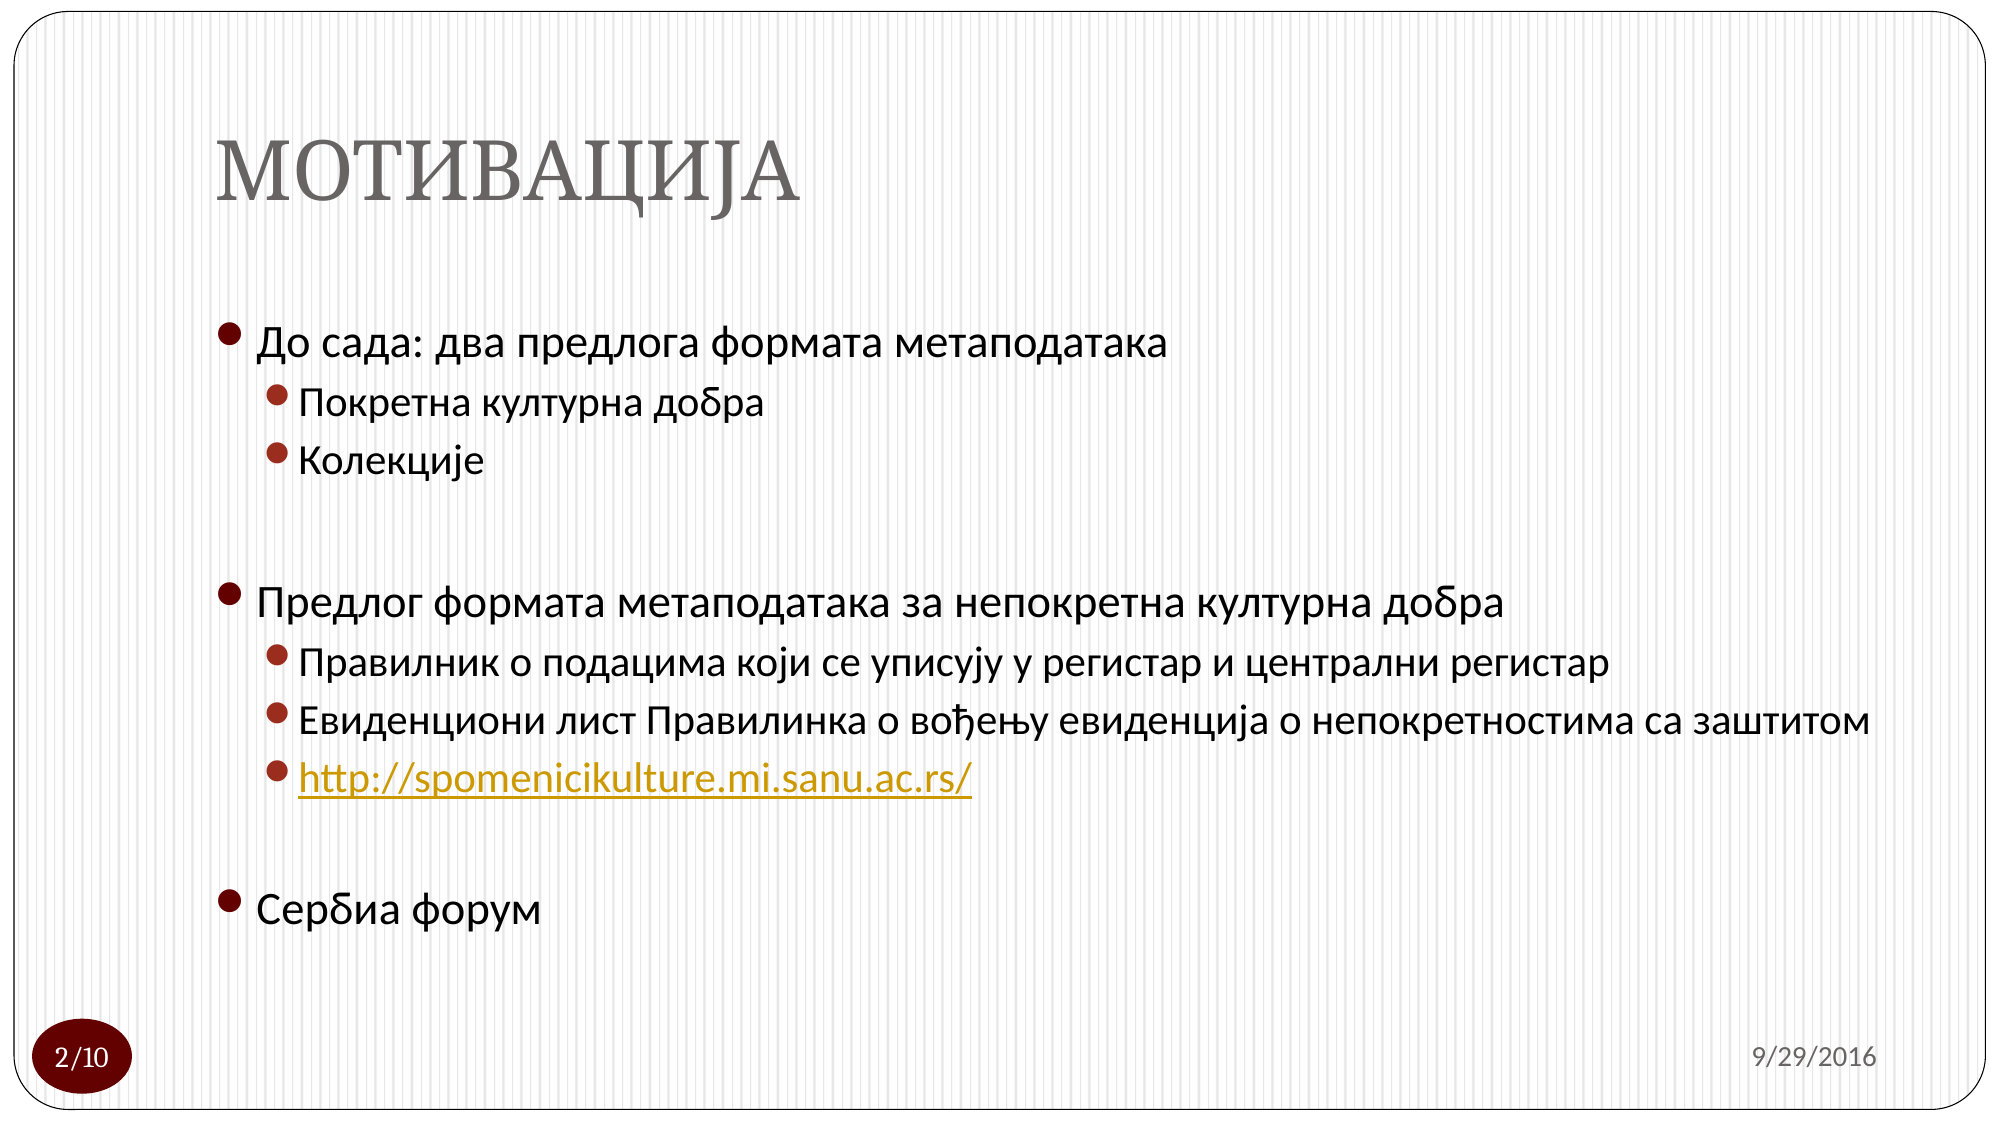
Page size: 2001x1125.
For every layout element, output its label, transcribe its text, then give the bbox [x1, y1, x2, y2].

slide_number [1350, 1015, 1892, 1094]
slide_number 2/10 [32, 1018, 132, 1094]
title МОТИВАЦИЈА [200, 45, 1900, 233]
list До сада: два предлога формата метаподатака Покретна културна добра Колекције Предлог формата метаподатака за непокретна културна добра Правилник о подацима који се уписују у регистар и централни регистар Евиденциони лист Правилинка о вођењу евиденција о непокретностима са заштитом http://spomenicikulture.mi.sanu.ac.rs/ Сербиа форум [200, 237, 1900, 988]
